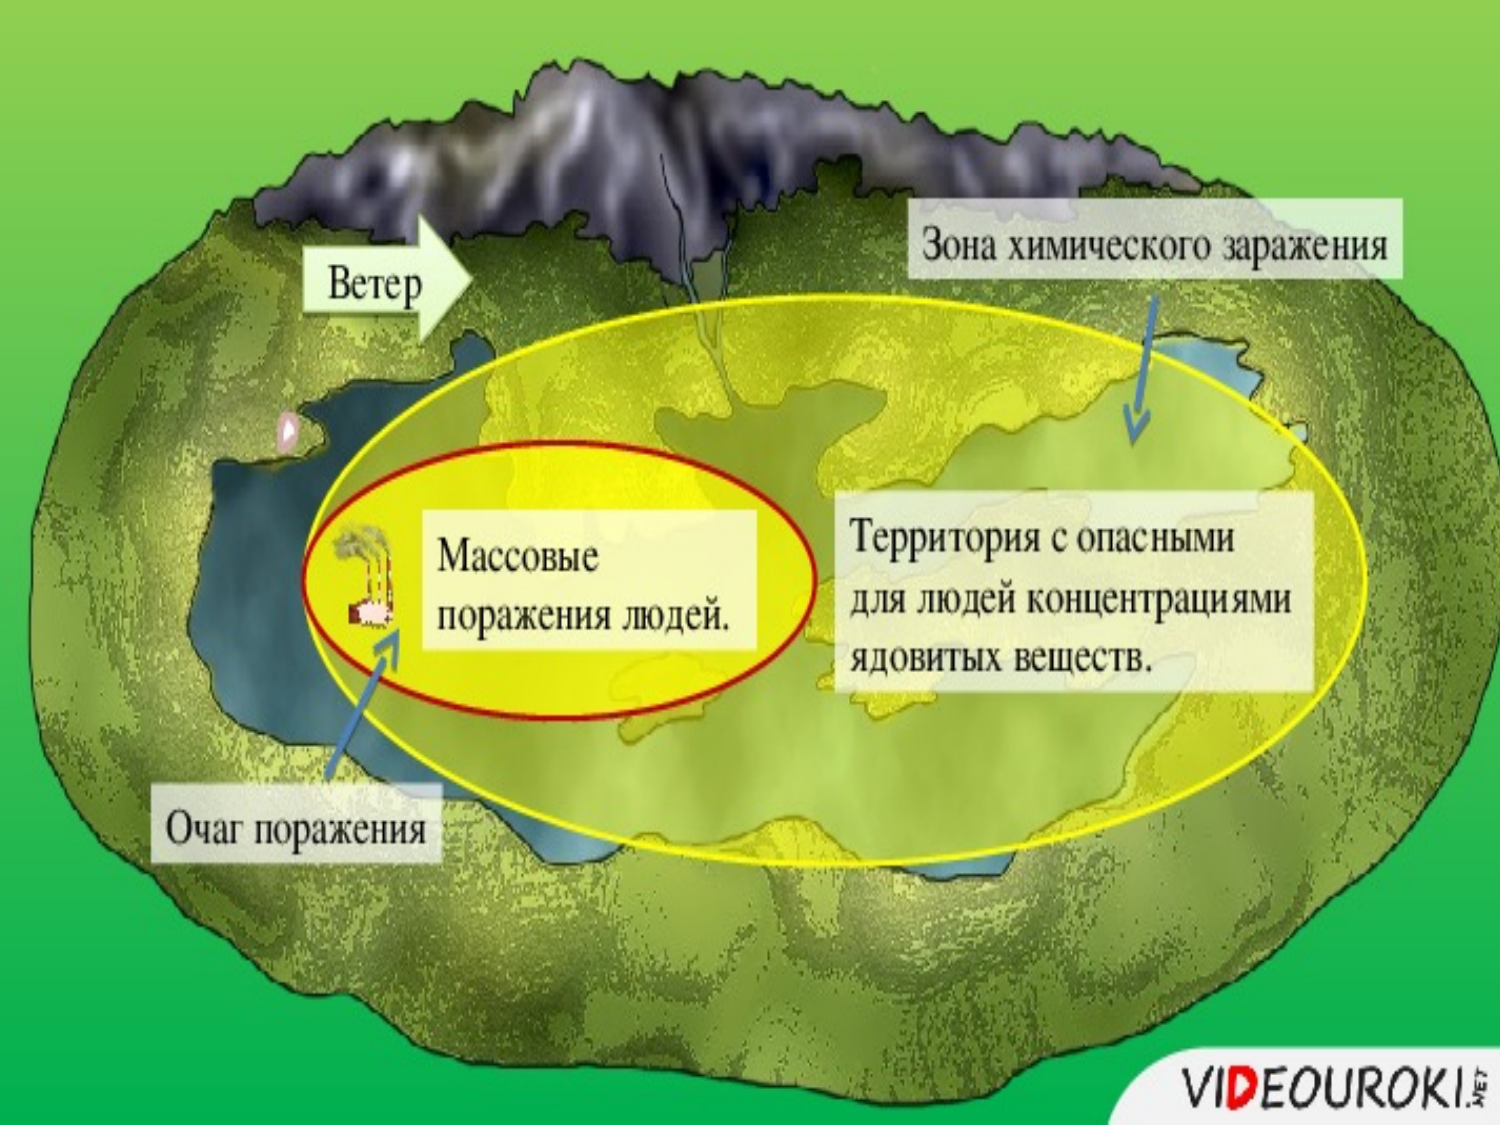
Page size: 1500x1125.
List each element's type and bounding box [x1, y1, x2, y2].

list [0, 0, 1500, 1125]
